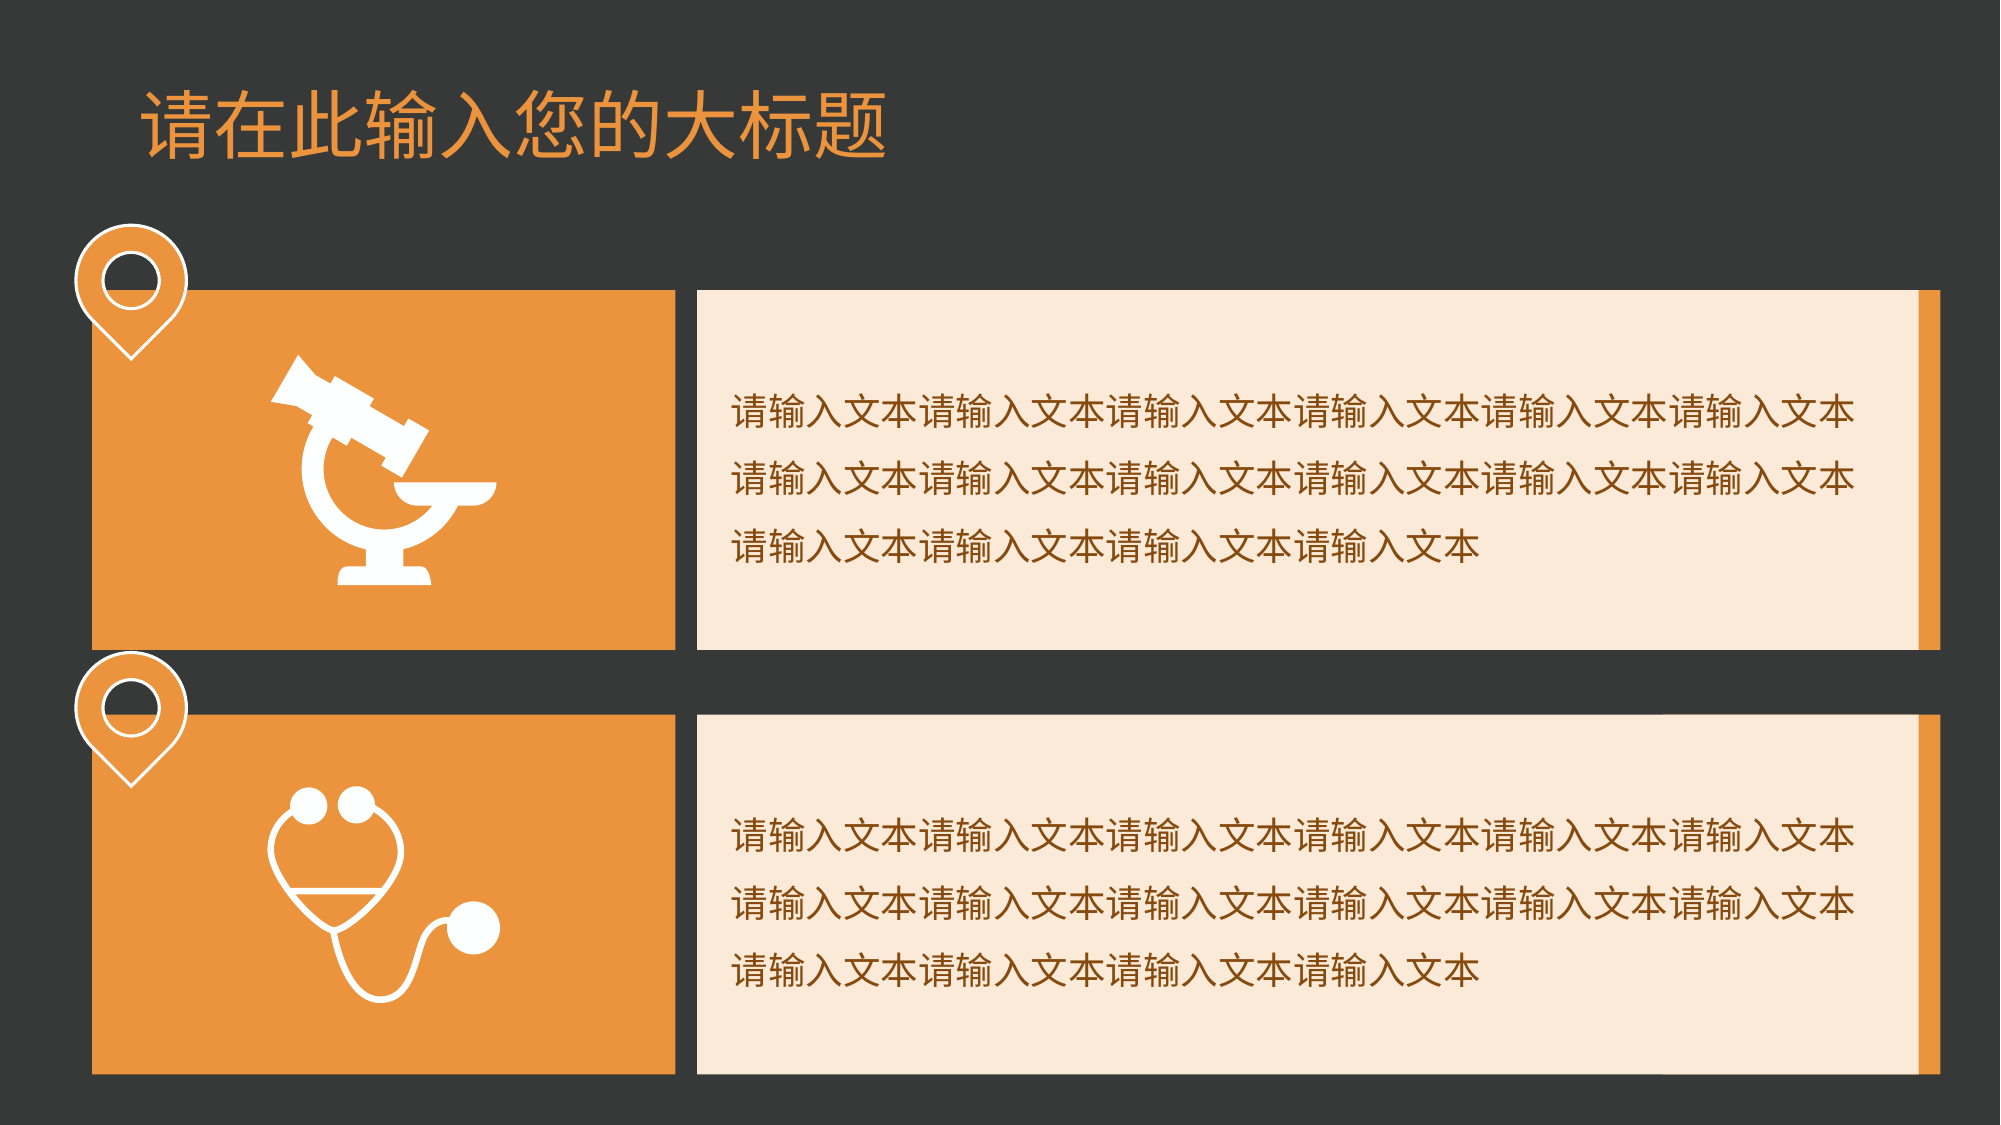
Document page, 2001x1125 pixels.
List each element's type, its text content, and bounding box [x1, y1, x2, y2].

title 请在此输入您的大标题 [123, 59, 1876, 200]
text_box 请输入文本请输入文本请输入文本请输入文本请输入文本请输入文本请输入文本请输入文本请输入文本请输入文本请输入文本请输入文本请输入文本请输入文本请输入文本请输入文本 [715, 714, 1896, 1069]
text_box 请输入文本请输入文本请输入文本请输入文本请输入文本请输入文本请输入文本请输入文本请输入文本请输入文本请输入文本请输入文本请输入文本请输入文本请输入文本请输入文本 [715, 289, 1896, 644]
text_box [696, 714, 1920, 1075]
text_box [1920, 289, 1941, 651]
text_box [74, 651, 188, 788]
text_box [1920, 714, 1941, 1075]
text_box [267, 786, 500, 1003]
text_box [270, 354, 497, 586]
text_box [91, 289, 676, 651]
text_box [696, 289, 1920, 651]
text_box [74, 224, 188, 361]
text_box [91, 714, 676, 1075]
